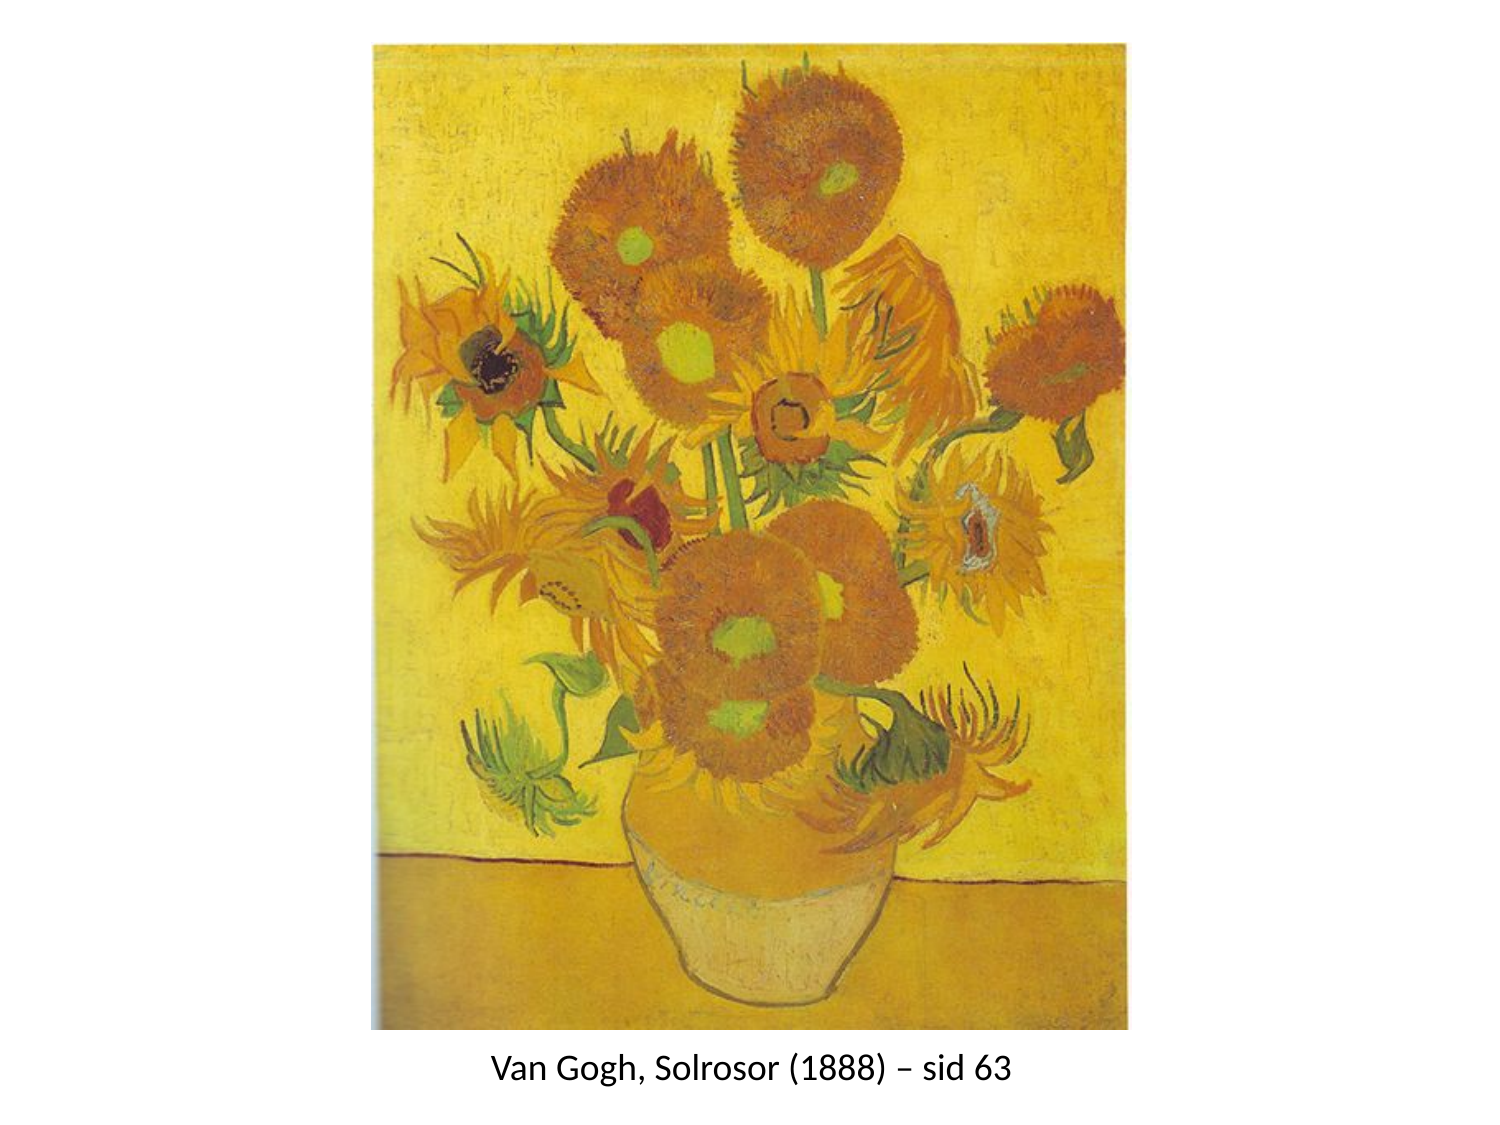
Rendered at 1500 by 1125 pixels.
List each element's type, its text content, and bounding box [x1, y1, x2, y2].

text_box Van Gogh, Solrosor (1888) – sid 63 [476, 1038, 1028, 1096]
picture [371, 42, 1132, 1030]
